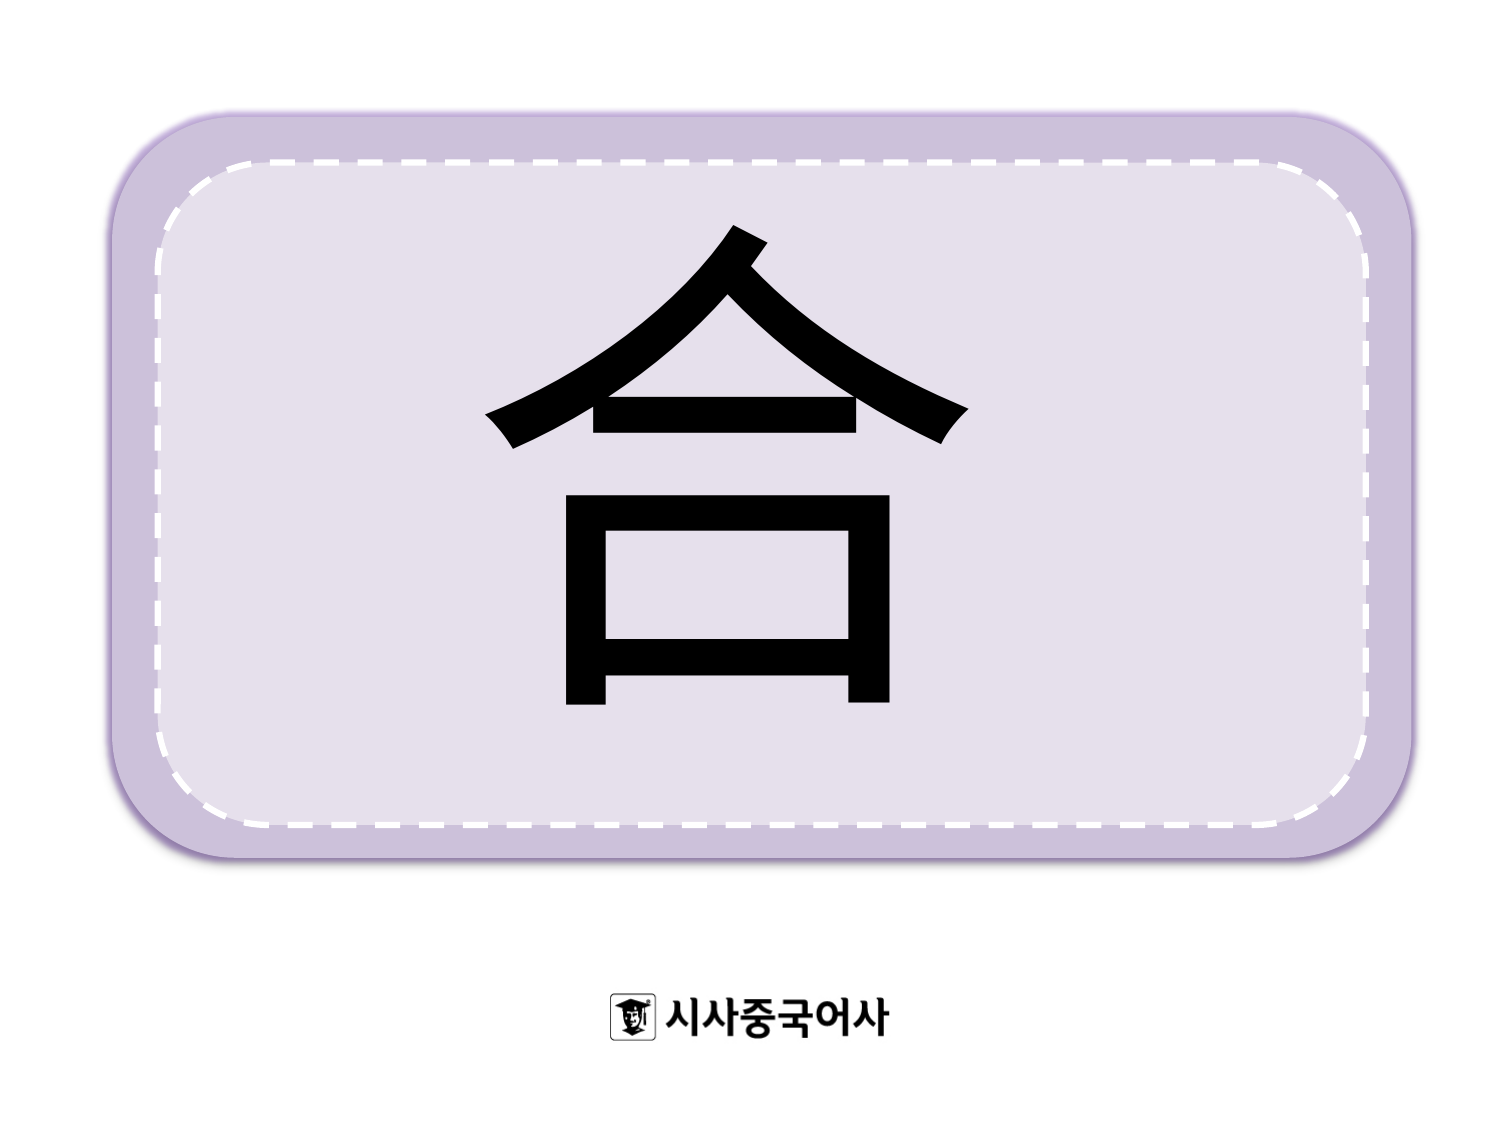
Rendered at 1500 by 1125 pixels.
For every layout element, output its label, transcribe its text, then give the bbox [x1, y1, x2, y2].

picture [602, 987, 898, 1047]
text_box 合 [162, 124, 1371, 787]
